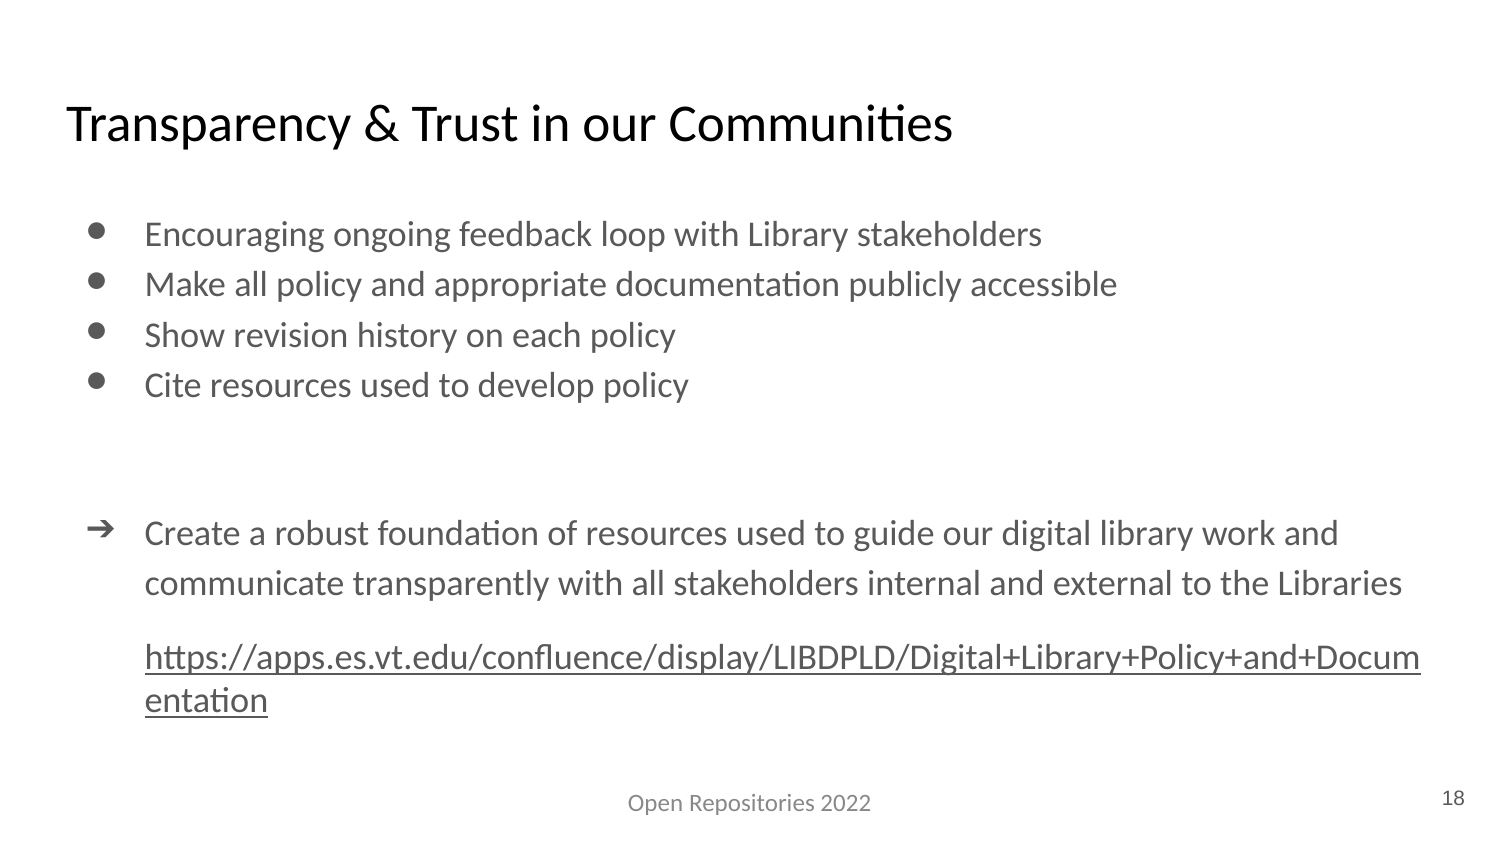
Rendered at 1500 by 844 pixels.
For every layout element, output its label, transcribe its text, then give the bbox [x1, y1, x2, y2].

title Transparency & Trust in our Communities [51, 72, 1449, 167]
list Encouraging ongoing feedback loop with Library stakeholders Make all policy and appropriate documentation publicly accessible Show revision history on each policy Cite resources used to develop policy Create a robust foundation of resources used to guide our digital library work and communicate transparently with all stakeholders internal and external to the Libraries https://apps.es.vt.edu/confluence/display/LIBDPLD/Digital+Library+Policy+and+Documentation [51, 189, 1449, 750]
slide_number 18 [1389, 764, 1480, 830]
